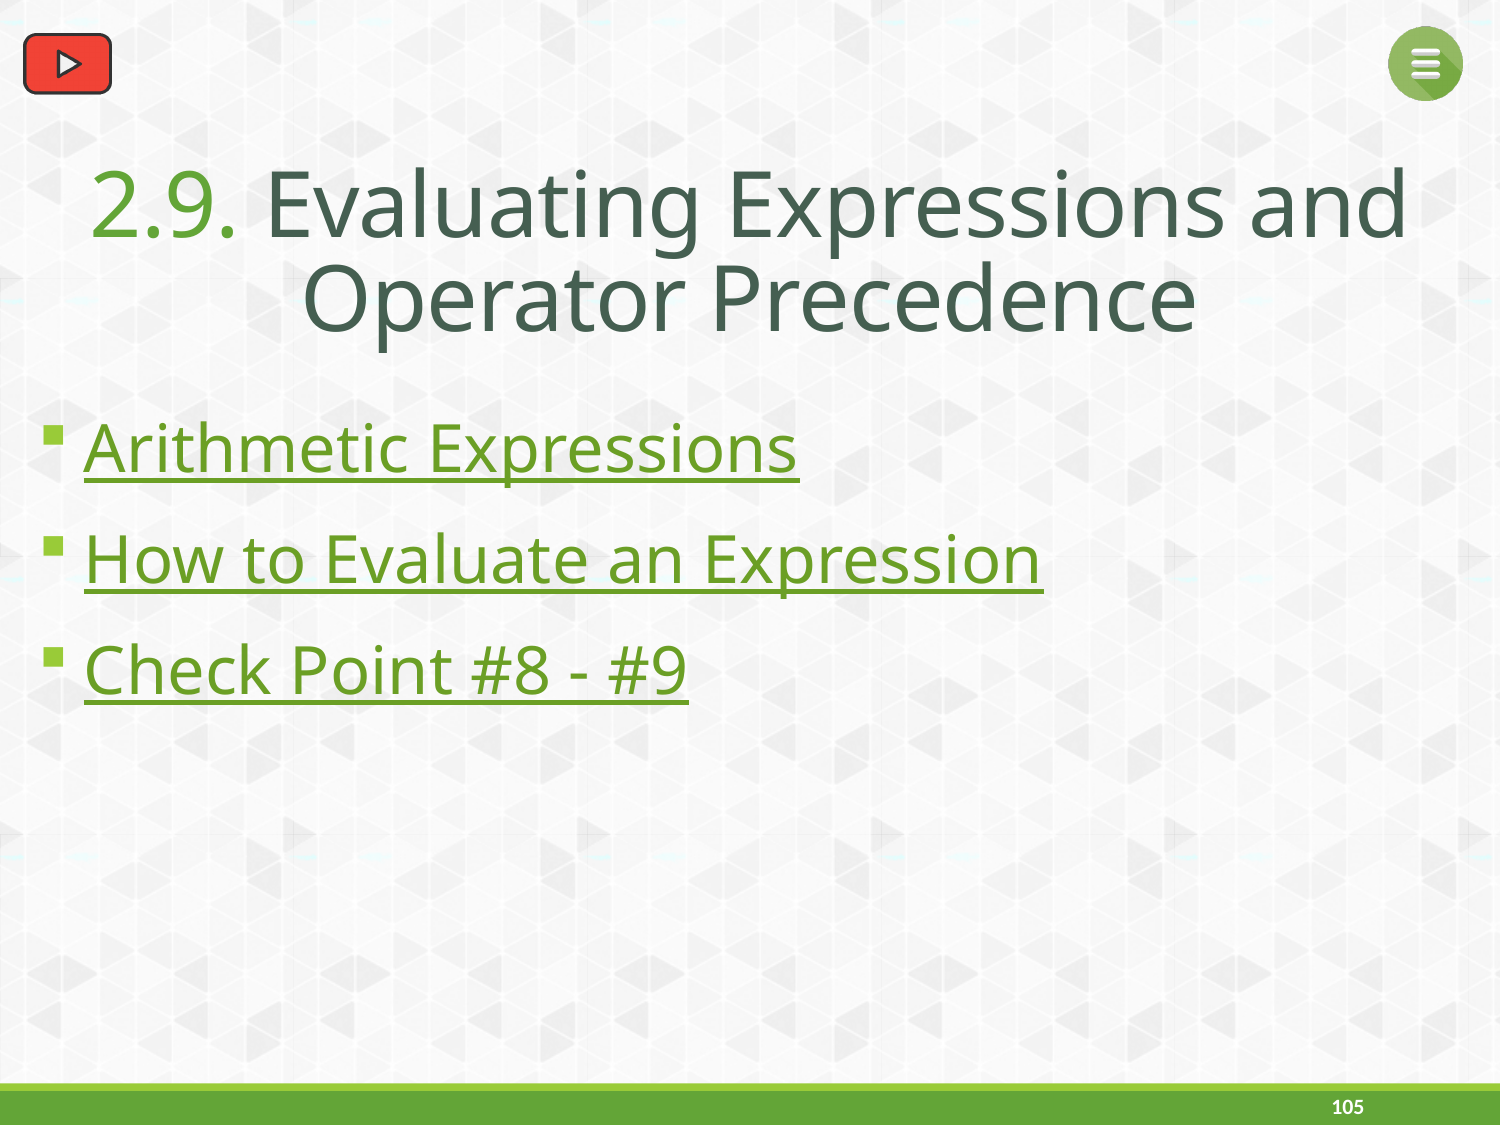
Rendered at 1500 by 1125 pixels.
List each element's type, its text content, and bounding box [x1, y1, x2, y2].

slide_number 105 [1218, 1090, 1380, 1121]
picture [0, 0, 1500, 1083]
title 2.9. Evaluating Expressions and Operator Precedence [23, 112, 1476, 399]
list Arithmetic Expressions How to Evaluate an Expression Check Point #8 - #9 [23, 399, 1476, 1078]
